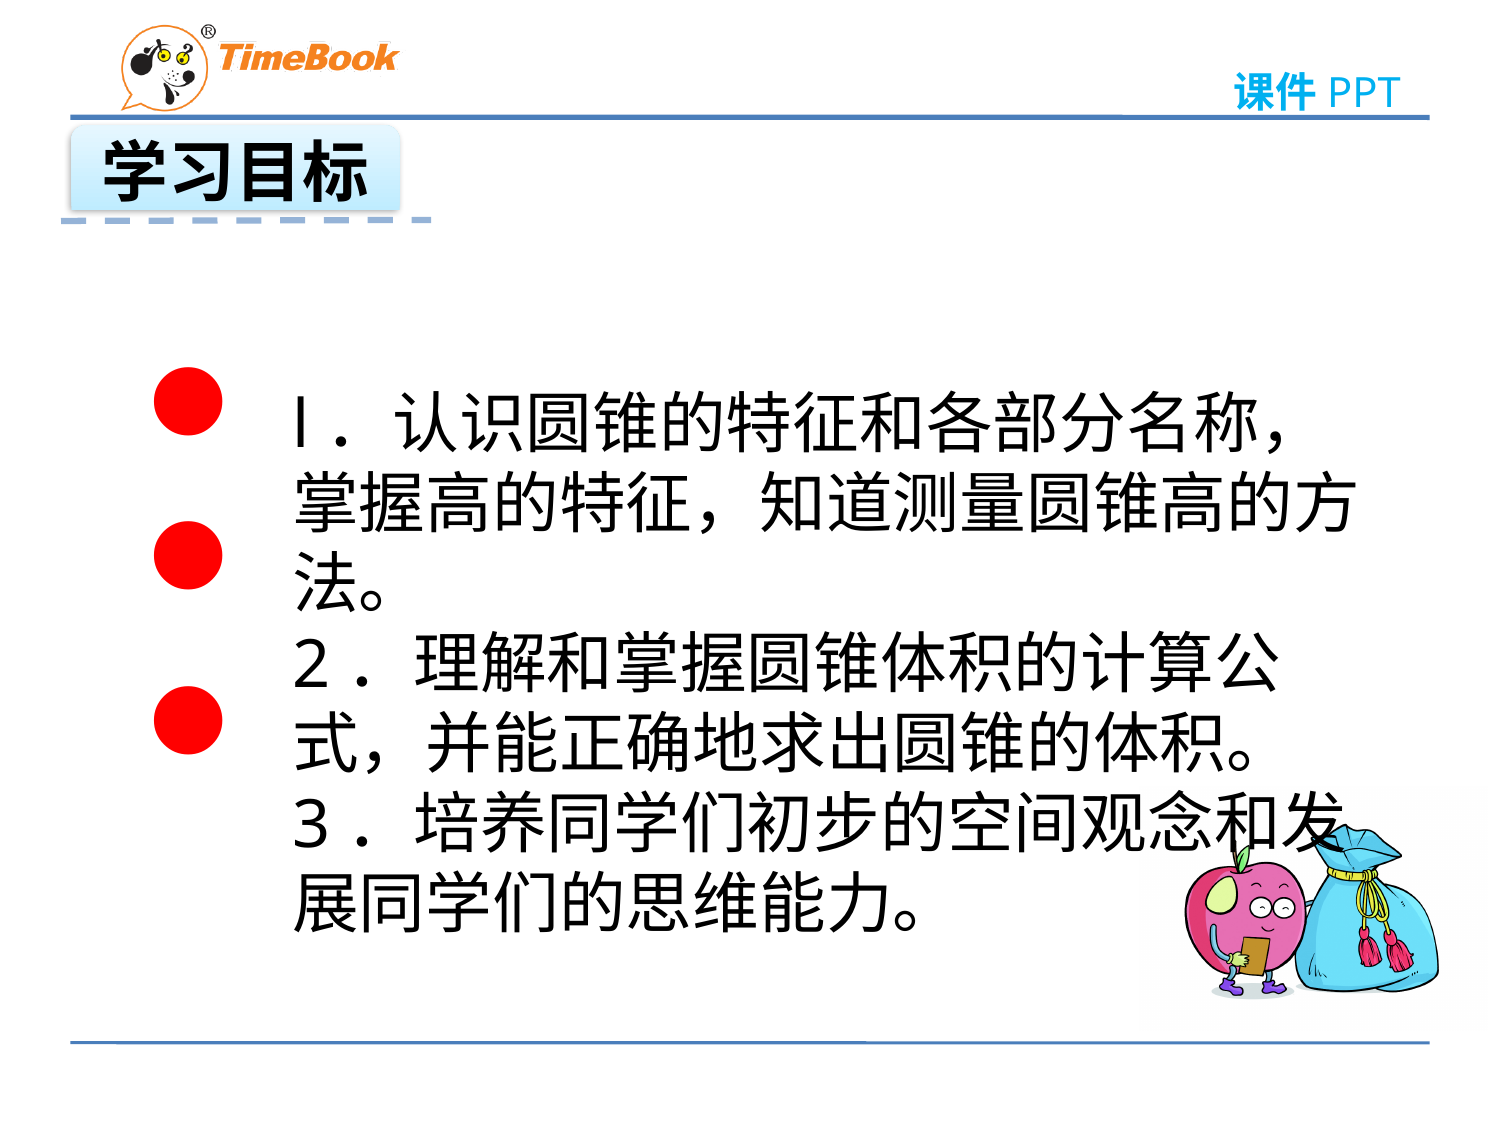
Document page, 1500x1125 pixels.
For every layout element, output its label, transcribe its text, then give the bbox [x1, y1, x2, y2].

picture [118, 22, 408, 113]
text_box [112, 495, 277, 645]
text_box [112, 660, 325, 811]
text_box l．认识圆锥的特征和各部分名称，掌握高的特征，知道测量圆锥高的方法。 2．理解和掌握圆锥体积的计算公式，并能正确地求出圆锥的体积。 3．培养同学们初步的空间观念和发展同学们的思维能力。 [277, 373, 1406, 948]
text_box [112, 341, 325, 492]
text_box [60, 125, 432, 222]
picture [1139, 786, 1488, 1031]
